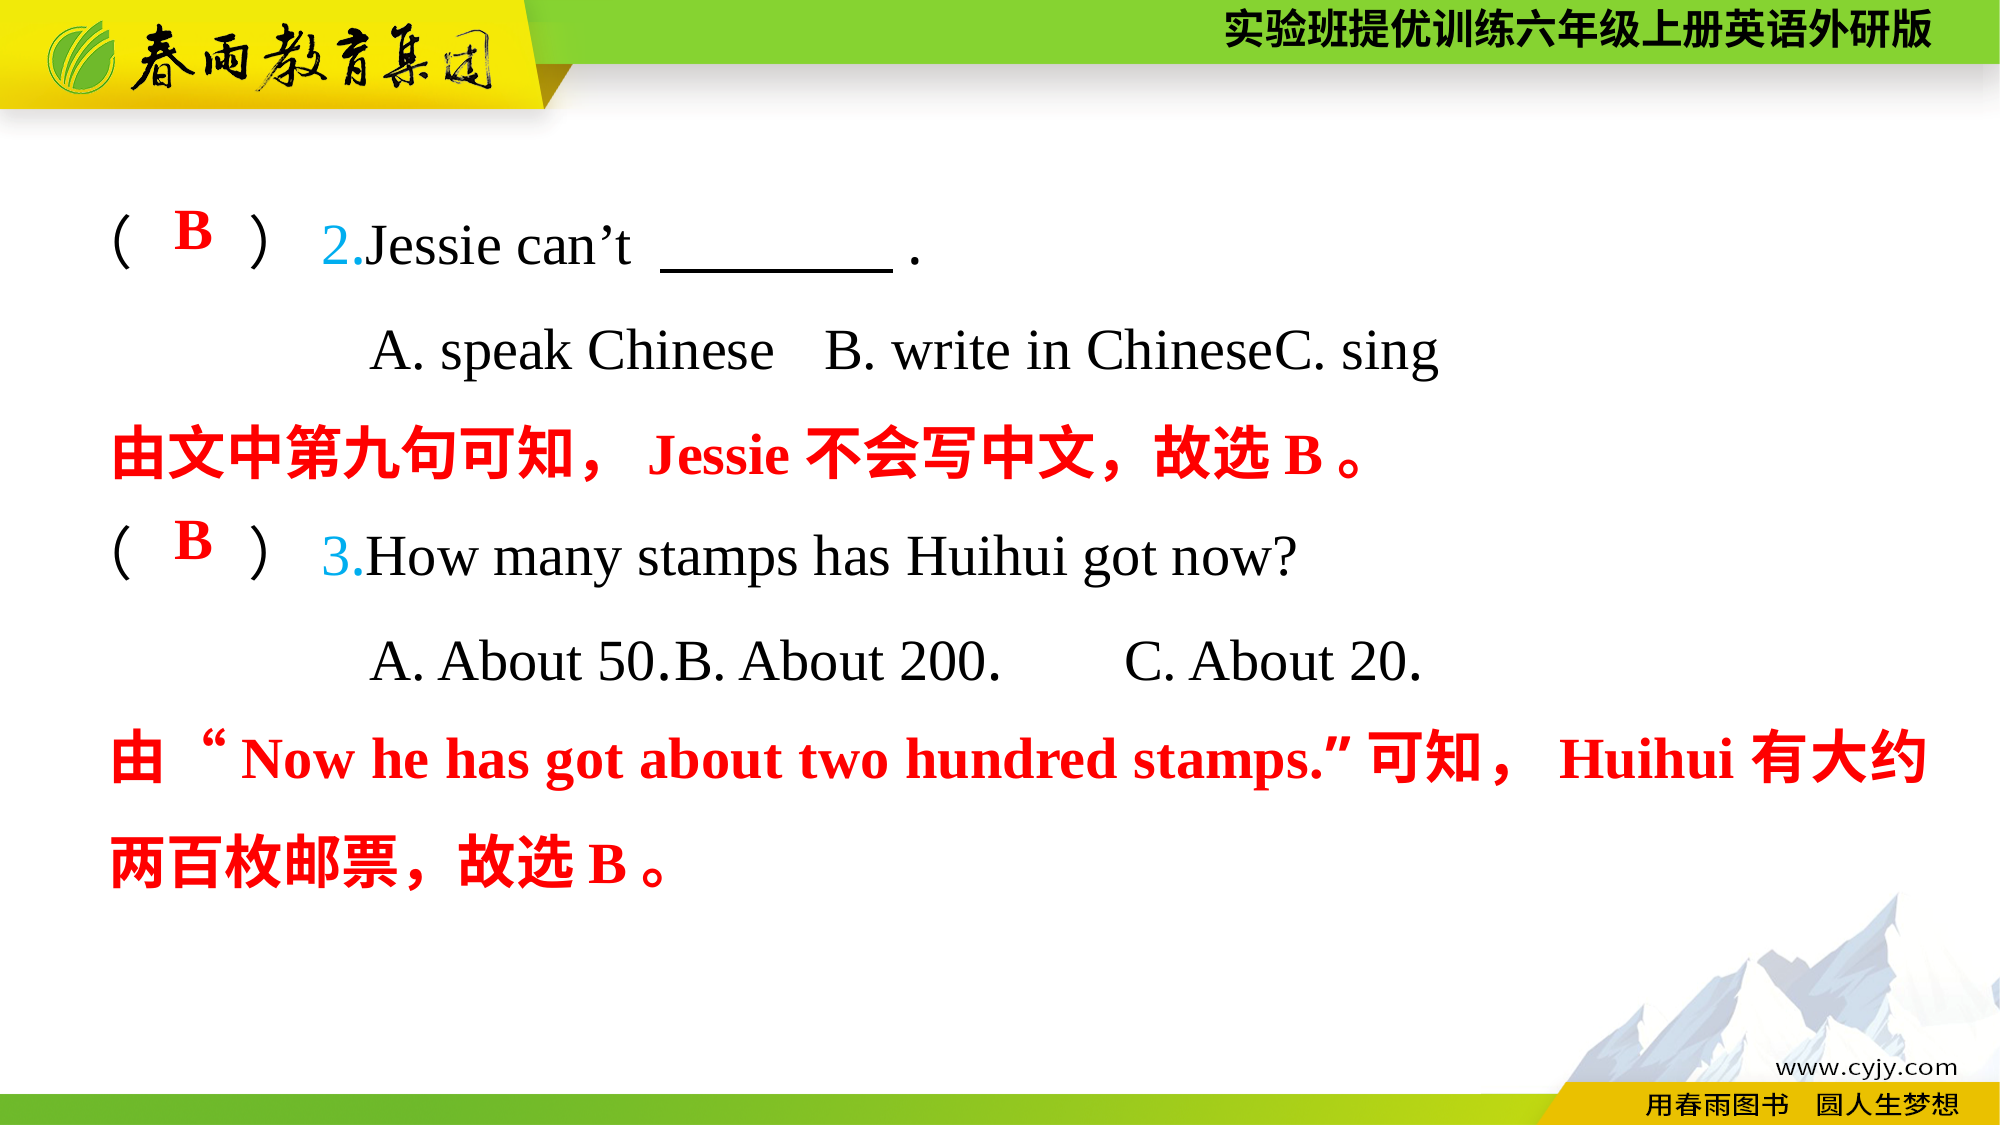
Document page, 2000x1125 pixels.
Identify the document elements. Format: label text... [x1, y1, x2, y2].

text_box B [160, 183, 229, 269]
text_box 由“Now he has got about two hundred stamps.”可知，Huihui有大约两百枚邮票，故选B。 [93, 677, 1944, 903]
text_box （ ）3.How many stamps has Huihui got now? A. About 50. B. About 200. C. About 20. [59, 474, 1944, 699]
text_box B [160, 493, 229, 579]
list （ ）2.Jessie can’t . A. speak Chinese B. write in Chinese C. sing [59, 163, 1944, 392]
picture [0, 0, 2000, 1125]
text_box 由文中第九句可知，Jessie不会写中文，故选B。 [94, 373, 1944, 474]
